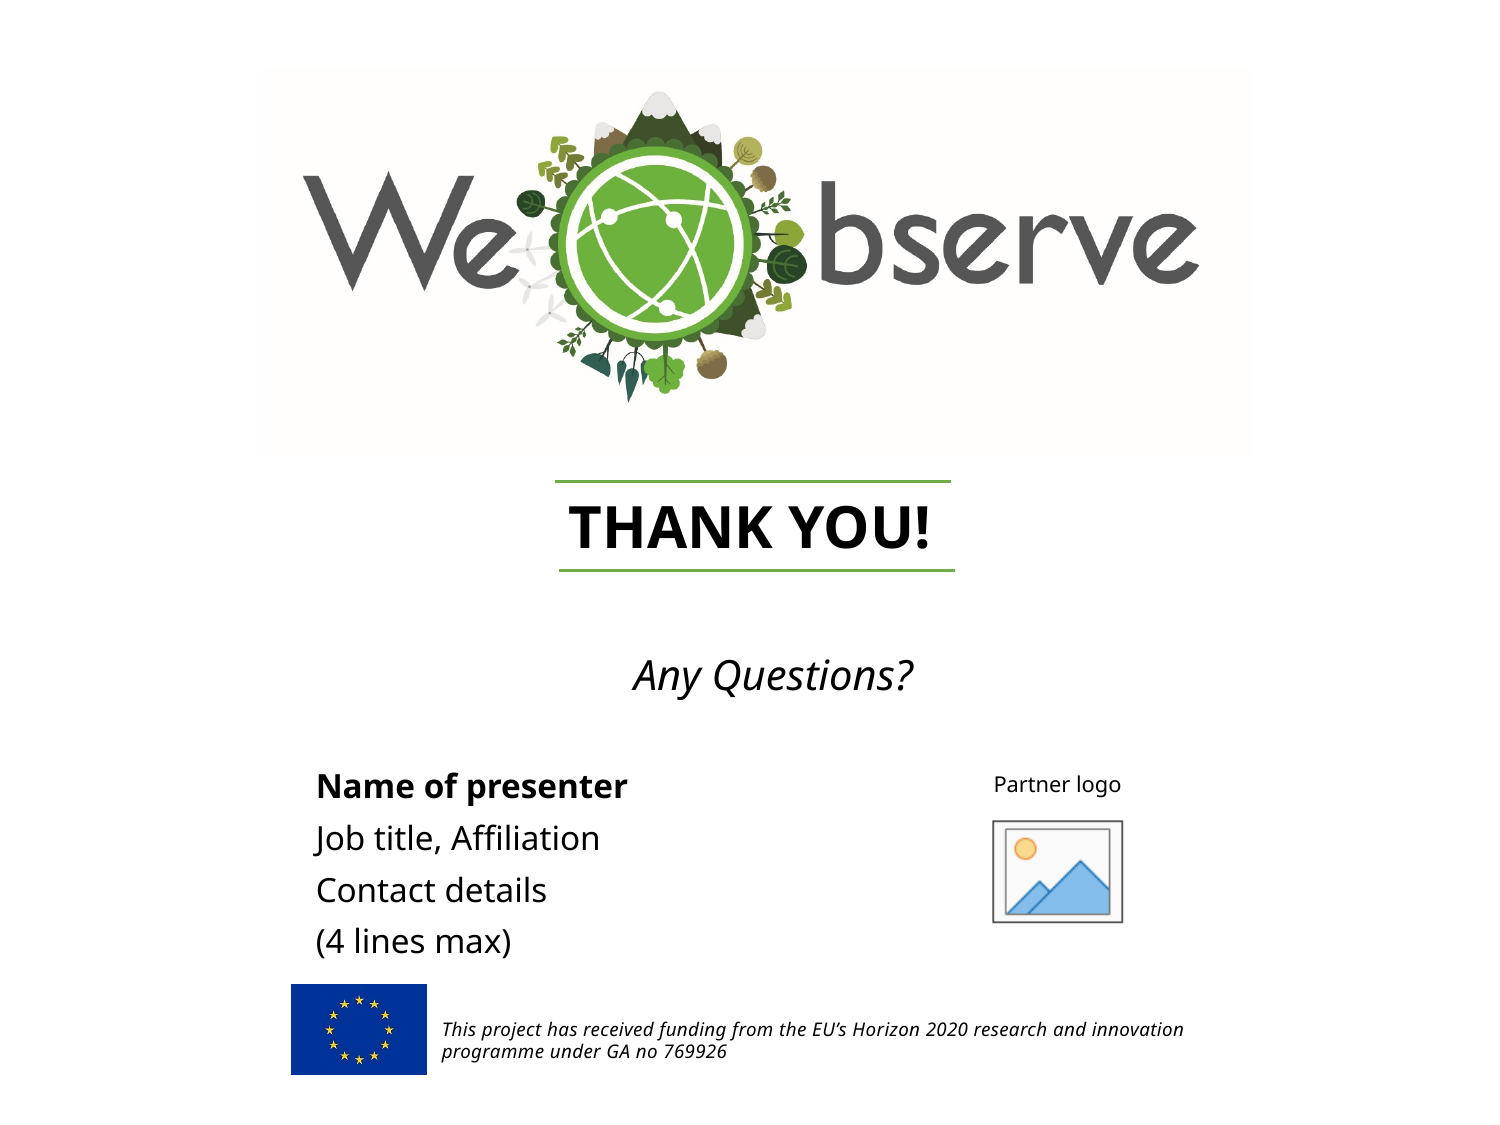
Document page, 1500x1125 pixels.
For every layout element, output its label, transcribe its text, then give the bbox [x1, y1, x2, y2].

picture [261, 67, 1254, 456]
picture [291, 984, 427, 1075]
list Name of presenter Job title, Affiliation Contact details (4 lines max) [301, 762, 861, 982]
picture [948, 763, 1167, 982]
